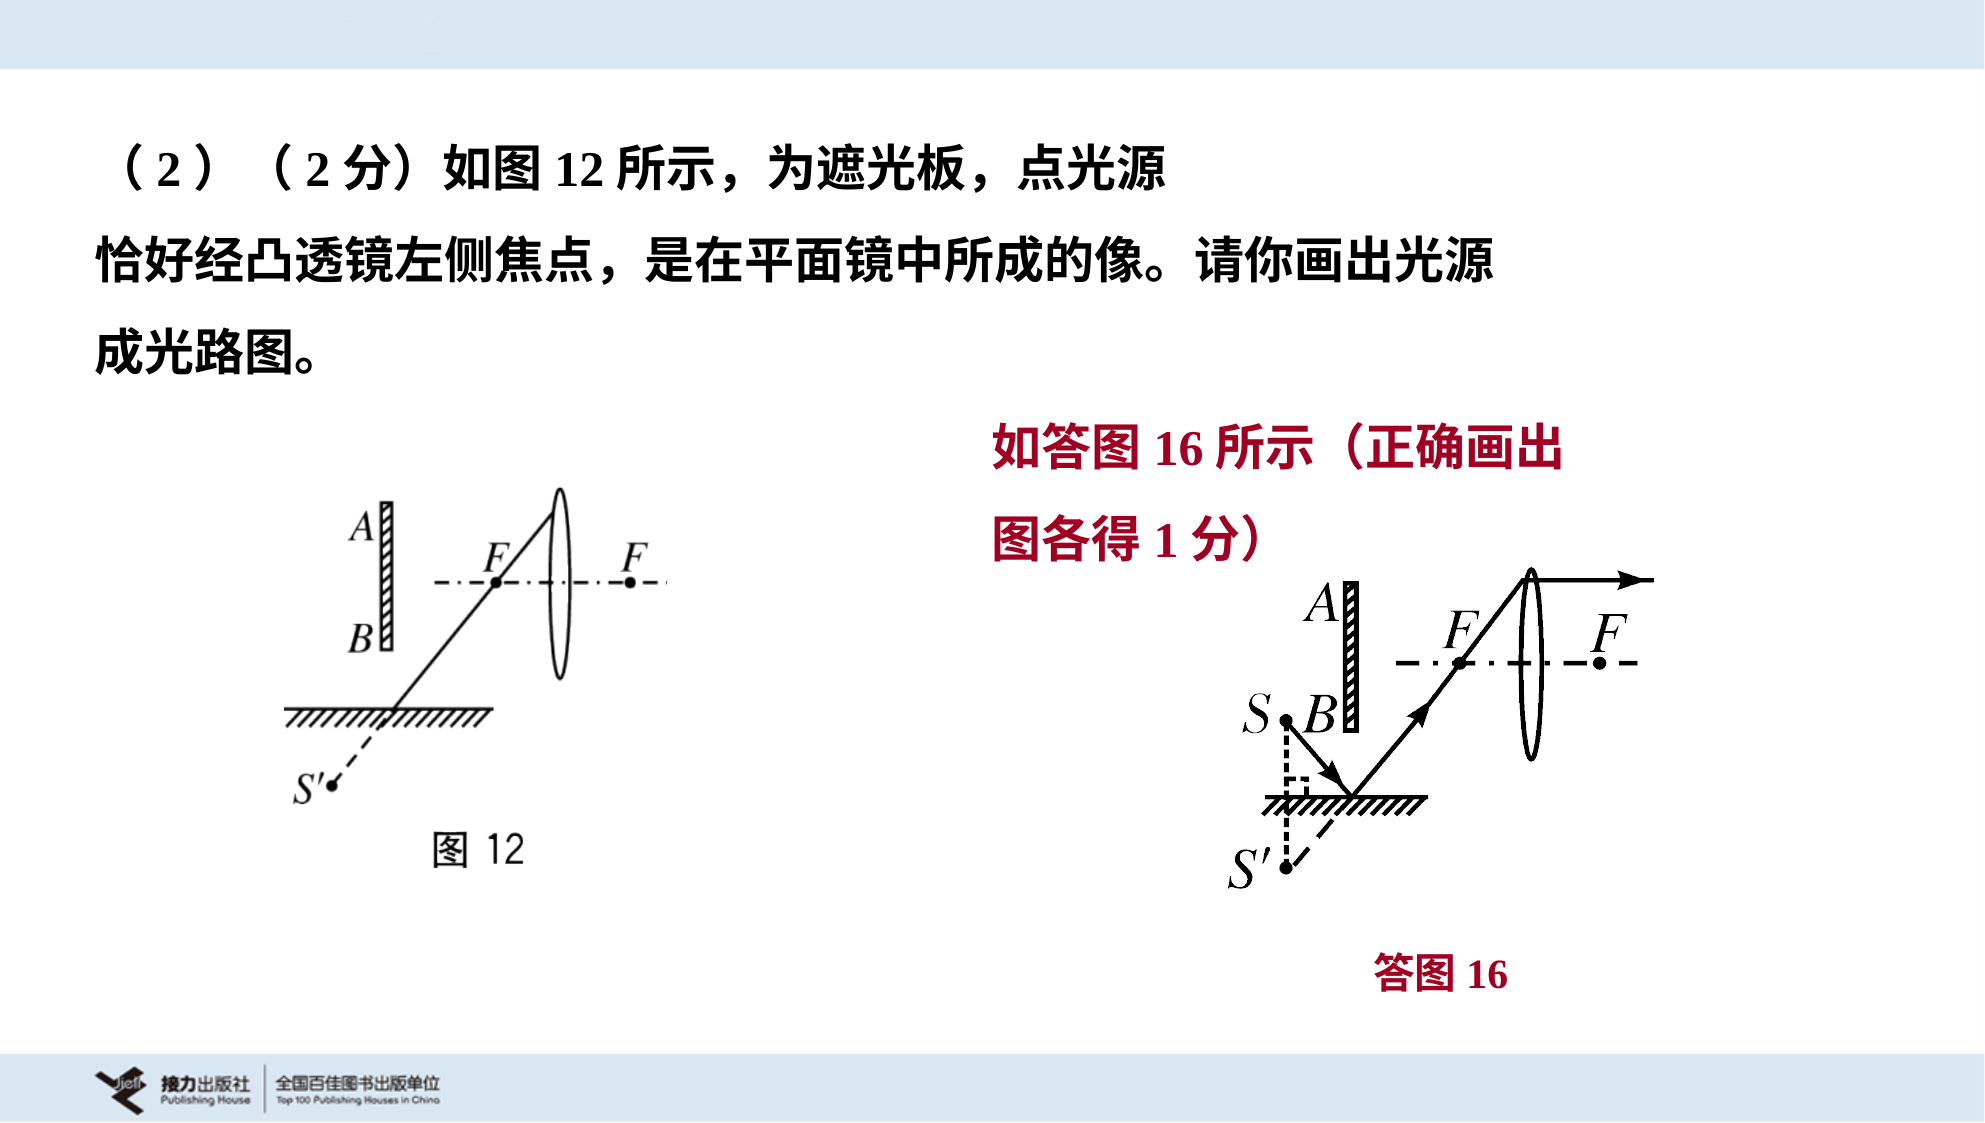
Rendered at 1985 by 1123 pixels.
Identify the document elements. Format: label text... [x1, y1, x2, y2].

text_box 答图16 [1359, 909, 1522, 1057]
picture [0, 0, 1985, 1122]
